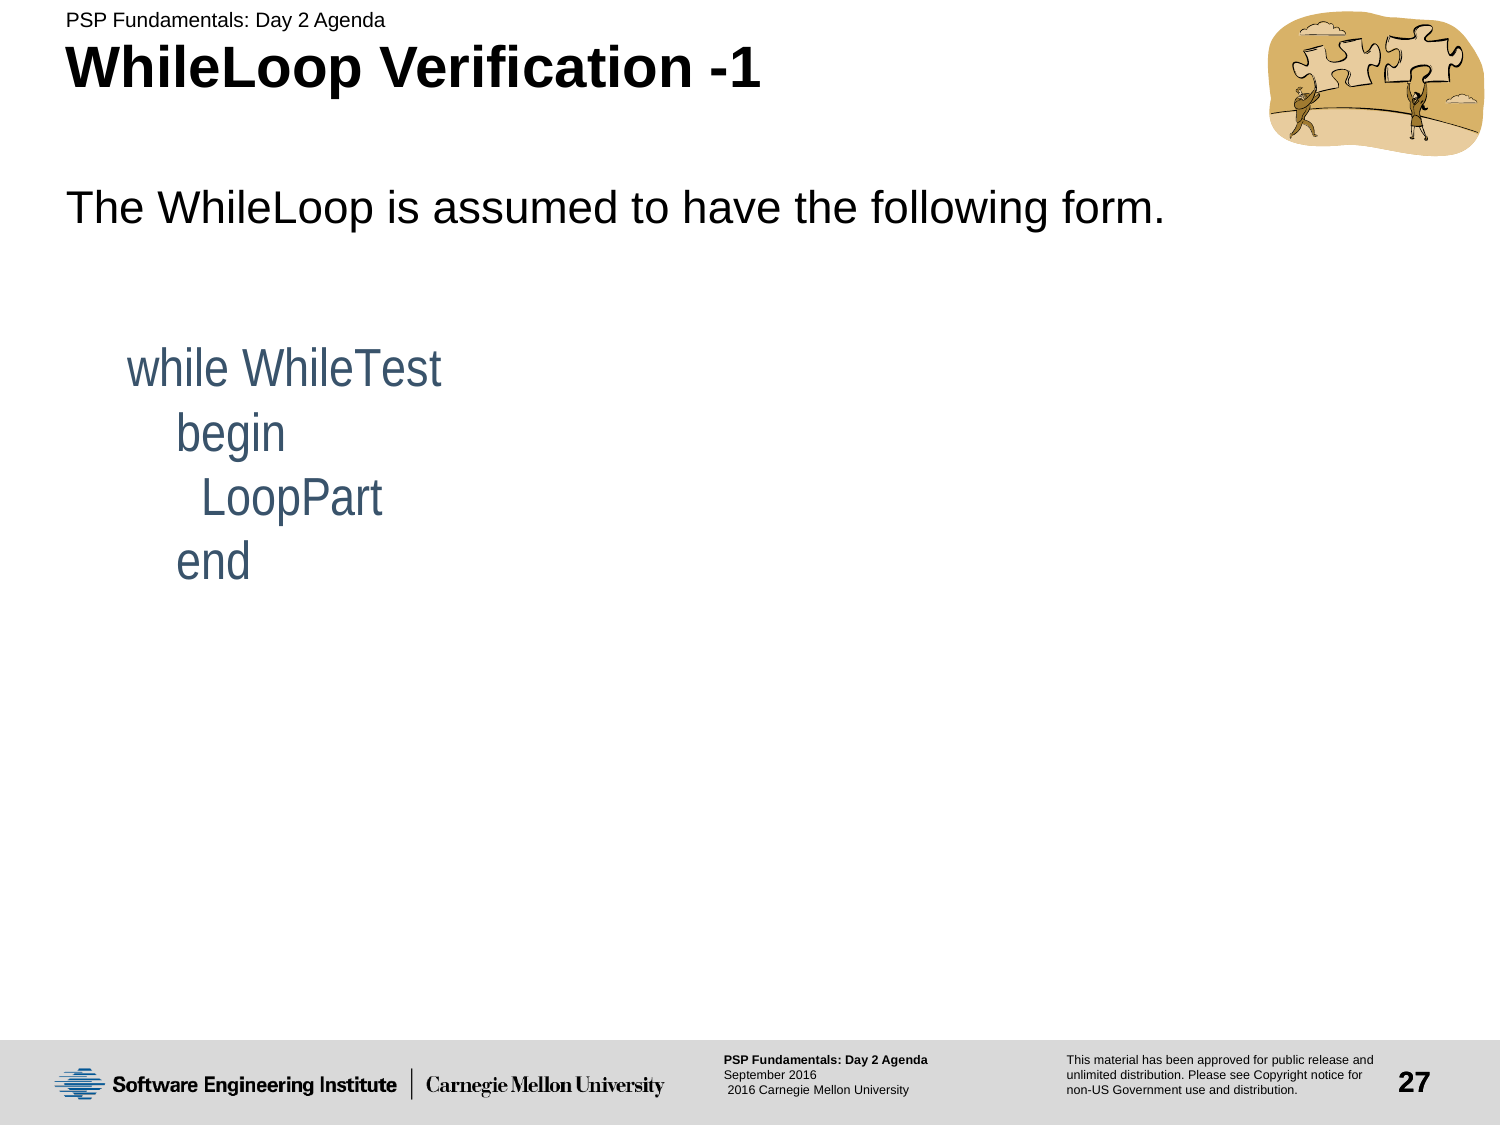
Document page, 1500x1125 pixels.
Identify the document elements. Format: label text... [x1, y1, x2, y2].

picture [46, 1061, 673, 1104]
picture [1267, 11, 1486, 158]
title WhileLoop Verification -1 [65, 37, 1267, 148]
list The WhileLoop is assumed to have the following form. [65, 177, 1431, 1000]
picture [127, 334, 783, 595]
